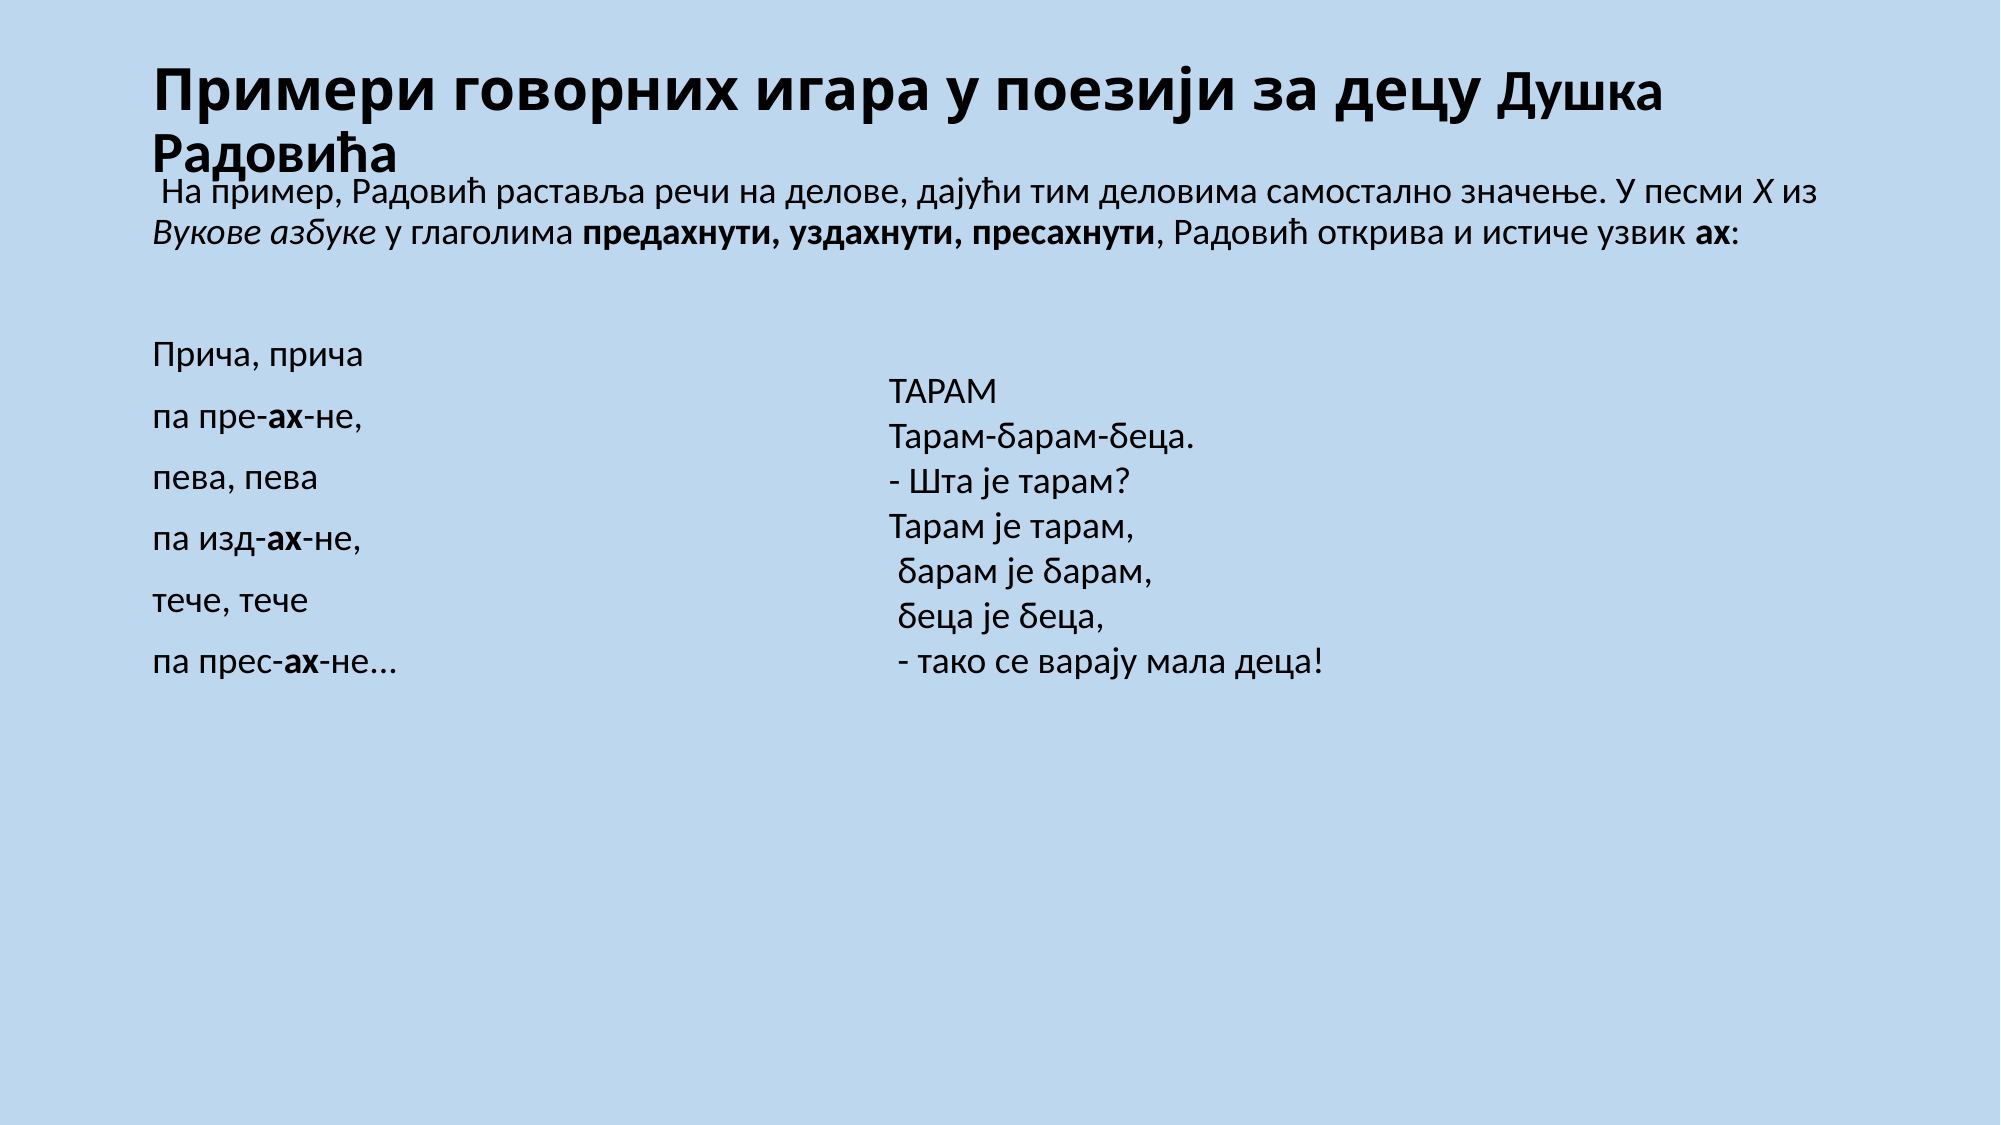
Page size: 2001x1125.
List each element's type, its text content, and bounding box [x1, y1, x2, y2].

list На пример, Радовић раставља речи на делове, дајући тим деловима самостално значење. У песми Х из Вукове азбуке у глаголима предахнути, уздахнути, пресахнути, Радовић открива и истиче узвик ах: Прича, прича па пре-ах-не, пева, пева па изд-ах-не, тече, тече па прес-ах-не... [137, 164, 1863, 1014]
title Примери говорних игара у поезији за децу Душка Радовића [137, 70, 1863, 164]
text_box ТАРАМ Тарам-барам-беца. - Шта је тарам? Тарам је тарам, барам је барам, беца је беца, - тако се варају мала деца! [874, 358, 1379, 689]
